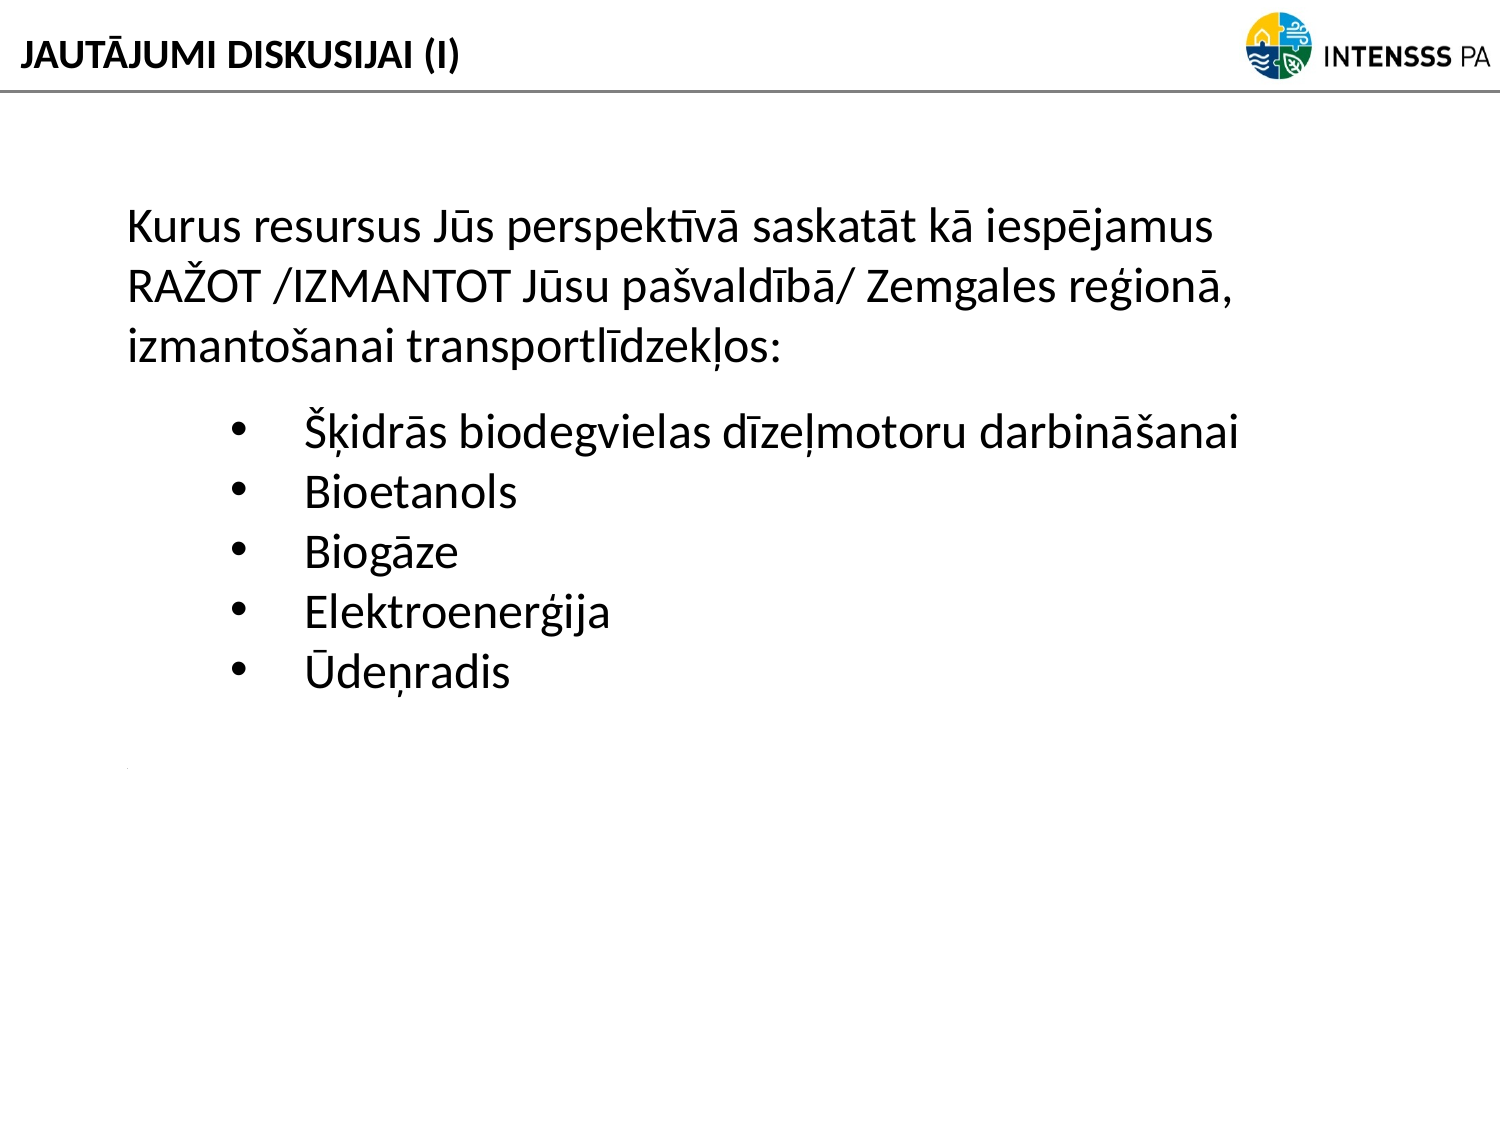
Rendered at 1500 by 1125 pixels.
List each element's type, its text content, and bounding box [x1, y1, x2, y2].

picture [1239, 7, 1495, 85]
text_box Kurus resursus Jūs perspektīvā saskatāt kā iespējamus RAŽOT /IZMANTOT Jūsu pašvaldībā/ Zemgales reģionā, izmantošanai transportlīdzekļos: Šķidrās biodegvielas dīzeļmotoru darbināšanai Bioetanols Biogāze Elektroenerģija Ūdeņradis [112, 184, 1424, 1024]
text_box JAUTĀJUMI DISKUSIJAI (I) [5, 19, 668, 84]
